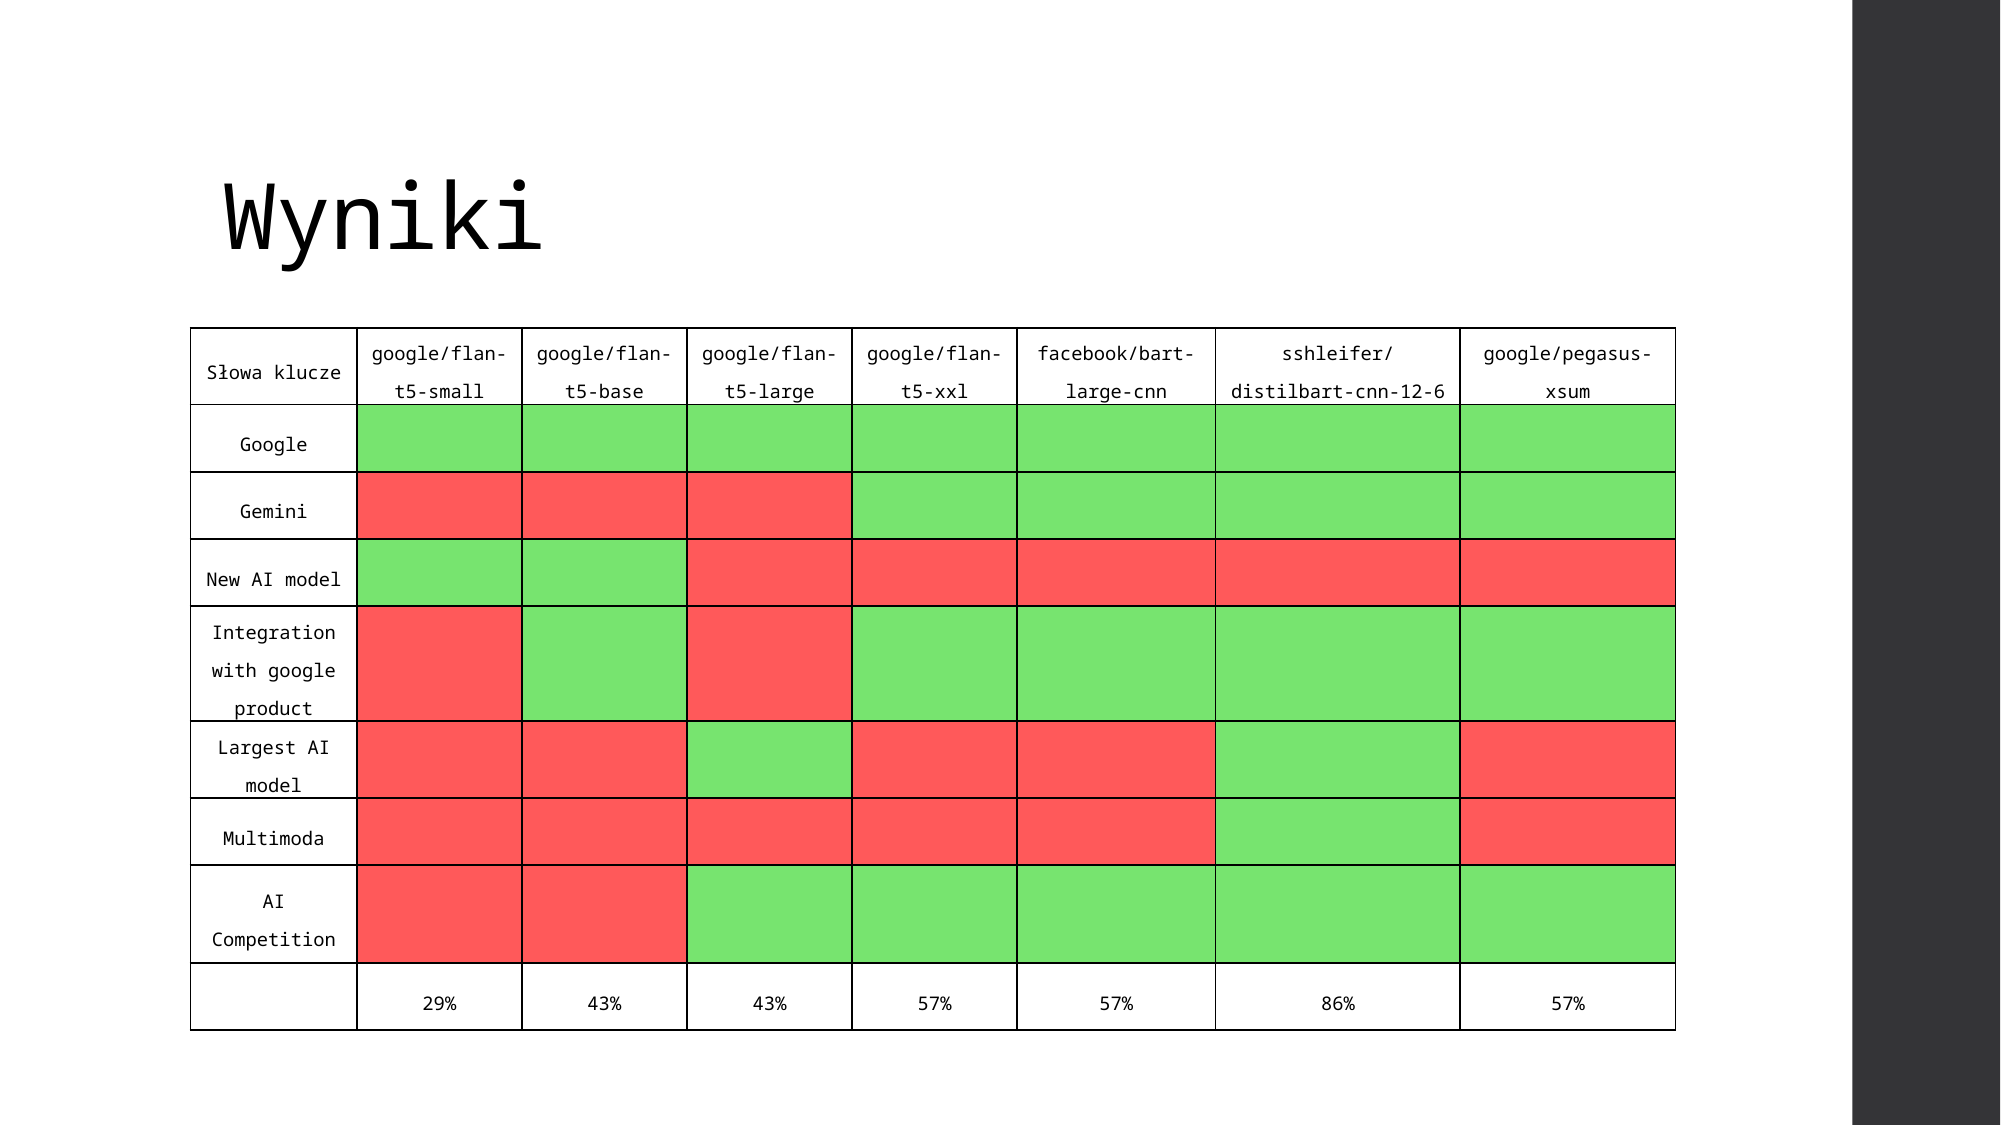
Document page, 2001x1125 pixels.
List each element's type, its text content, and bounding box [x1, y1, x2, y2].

table_cell [1461, 405, 1675, 471]
table_cell 29% [358, 964, 521, 1029]
table_cell [358, 473, 521, 538]
table_header google/flan-t5-base [523, 329, 686, 404]
table_header facebook/bart-large-cnn [1018, 329, 1215, 404]
table_cell Gemini [191, 473, 356, 538]
table_cell [853, 473, 1016, 538]
table_cell [1216, 607, 1459, 720]
table_cell [1216, 405, 1459, 471]
table_cell [853, 799, 1016, 864]
table_cell [688, 405, 851, 471]
table_cell [523, 405, 686, 471]
table_cell [523, 607, 686, 720]
table_cell [191, 964, 356, 1029]
table_cell Google [191, 405, 356, 471]
table_cell [523, 866, 686, 962]
table_cell [358, 607, 521, 720]
table_cell [853, 722, 1016, 797]
table_cell [1461, 607, 1675, 720]
table_cell [1018, 722, 1215, 797]
title Wyniki [206, 60, 1797, 278]
table_cell [358, 405, 521, 471]
table_cell 57% [853, 964, 1016, 1029]
table_cell [358, 866, 521, 962]
table_cell 43% [523, 964, 686, 1029]
table_cell [853, 405, 1016, 471]
table_cell [853, 540, 1016, 605]
table_cell [1018, 866, 1215, 962]
table_cell [688, 722, 851, 797]
table_header google/pegasus-xsum [1461, 329, 1675, 404]
table_cell [358, 722, 521, 797]
table_cell [688, 473, 851, 538]
table_cell [688, 540, 851, 605]
table_cell [1018, 405, 1215, 471]
table_cell [523, 722, 686, 797]
table_cell 86% [1216, 964, 1459, 1029]
table_cell [1018, 607, 1215, 720]
table_cell [1216, 799, 1459, 864]
table_cell 57% [1461, 964, 1675, 1029]
table_cell [523, 799, 686, 864]
table_cell [1216, 473, 1459, 538]
table_cell [1461, 540, 1675, 605]
table_cell AI Competition [191, 866, 356, 962]
table_cell New AI model [191, 540, 356, 605]
table_header google/flan-t5-small [358, 329, 521, 404]
table_cell [1018, 799, 1215, 864]
table_cell [1461, 473, 1675, 538]
table_cell [523, 473, 686, 538]
table_header Słowa klucze [191, 329, 356, 404]
table_cell [688, 607, 851, 720]
table_cell [1018, 473, 1215, 538]
table_cell Multimoda [191, 799, 356, 864]
table_header google/flan-t5-xxl [853, 329, 1016, 404]
table_cell [853, 866, 1016, 962]
table_cell [1461, 866, 1675, 962]
table_header google/flan-t5-large [688, 329, 851, 404]
table_cell [688, 799, 851, 864]
table_cell [853, 607, 1016, 720]
table_cell [1216, 866, 1459, 962]
table_cell [688, 866, 851, 962]
table_cell 57% [1018, 964, 1215, 1029]
table_cell Integration with google product [191, 607, 356, 720]
table_cell [1018, 540, 1215, 605]
table_cell [1216, 540, 1459, 605]
table_cell [1216, 722, 1459, 797]
table_cell 43% [688, 964, 851, 1029]
table_cell [523, 540, 686, 605]
table_header sshleifer/distilbart-cnn-12-6 [1216, 329, 1459, 404]
table_cell [358, 799, 521, 864]
table_cell Largest AI model [191, 722, 356, 797]
table_cell [358, 540, 521, 605]
table_cell [1461, 722, 1675, 797]
table_cell [1461, 799, 1675, 864]
